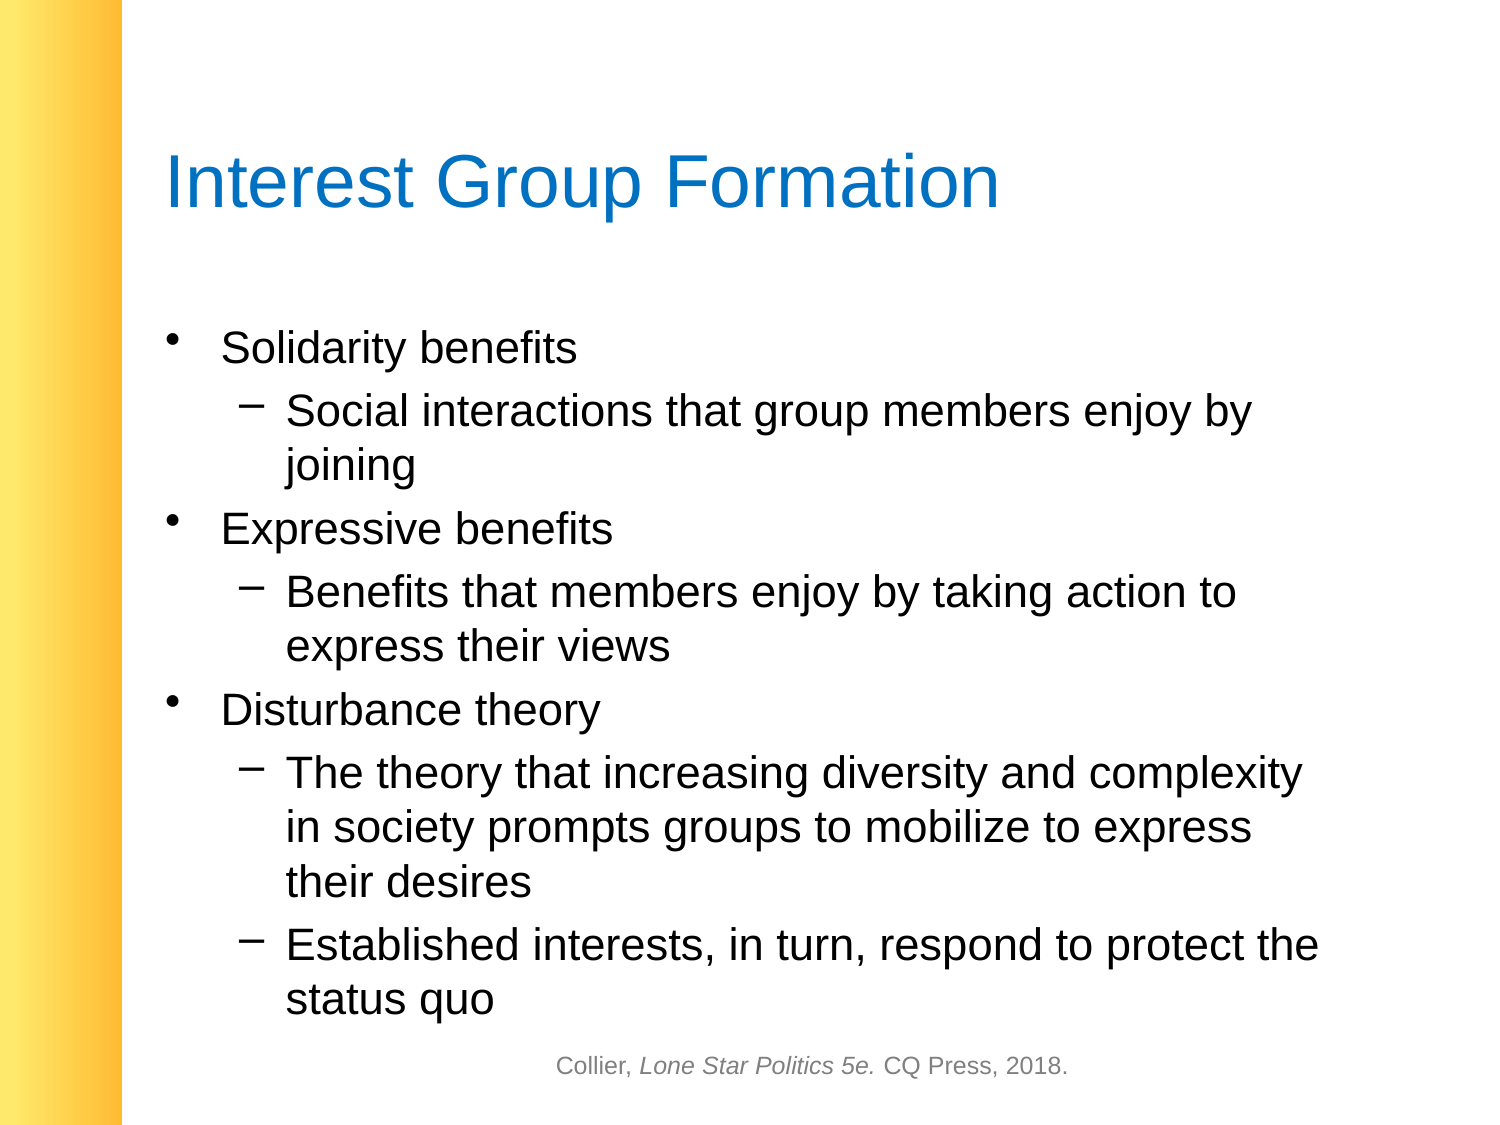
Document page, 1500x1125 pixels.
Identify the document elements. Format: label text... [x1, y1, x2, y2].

list Solidarity benefits Social interactions that group members enjoy by joining Expressive benefits Benefits that members enjoy by taking action to express their views Disturbance theory The theory that increasing diversity and complexity in society prompts groups to mobilize to express their desires Established interests, in turn, respond to protect the status quo [150, 313, 1363, 1038]
title Interest Group Formation [150, 125, 1463, 313]
text_box Collier, Lone Star Politics 5e. CQ Press, 2018. [525, 1042, 1100, 1087]
picture [0, 0, 1500, 1125]
